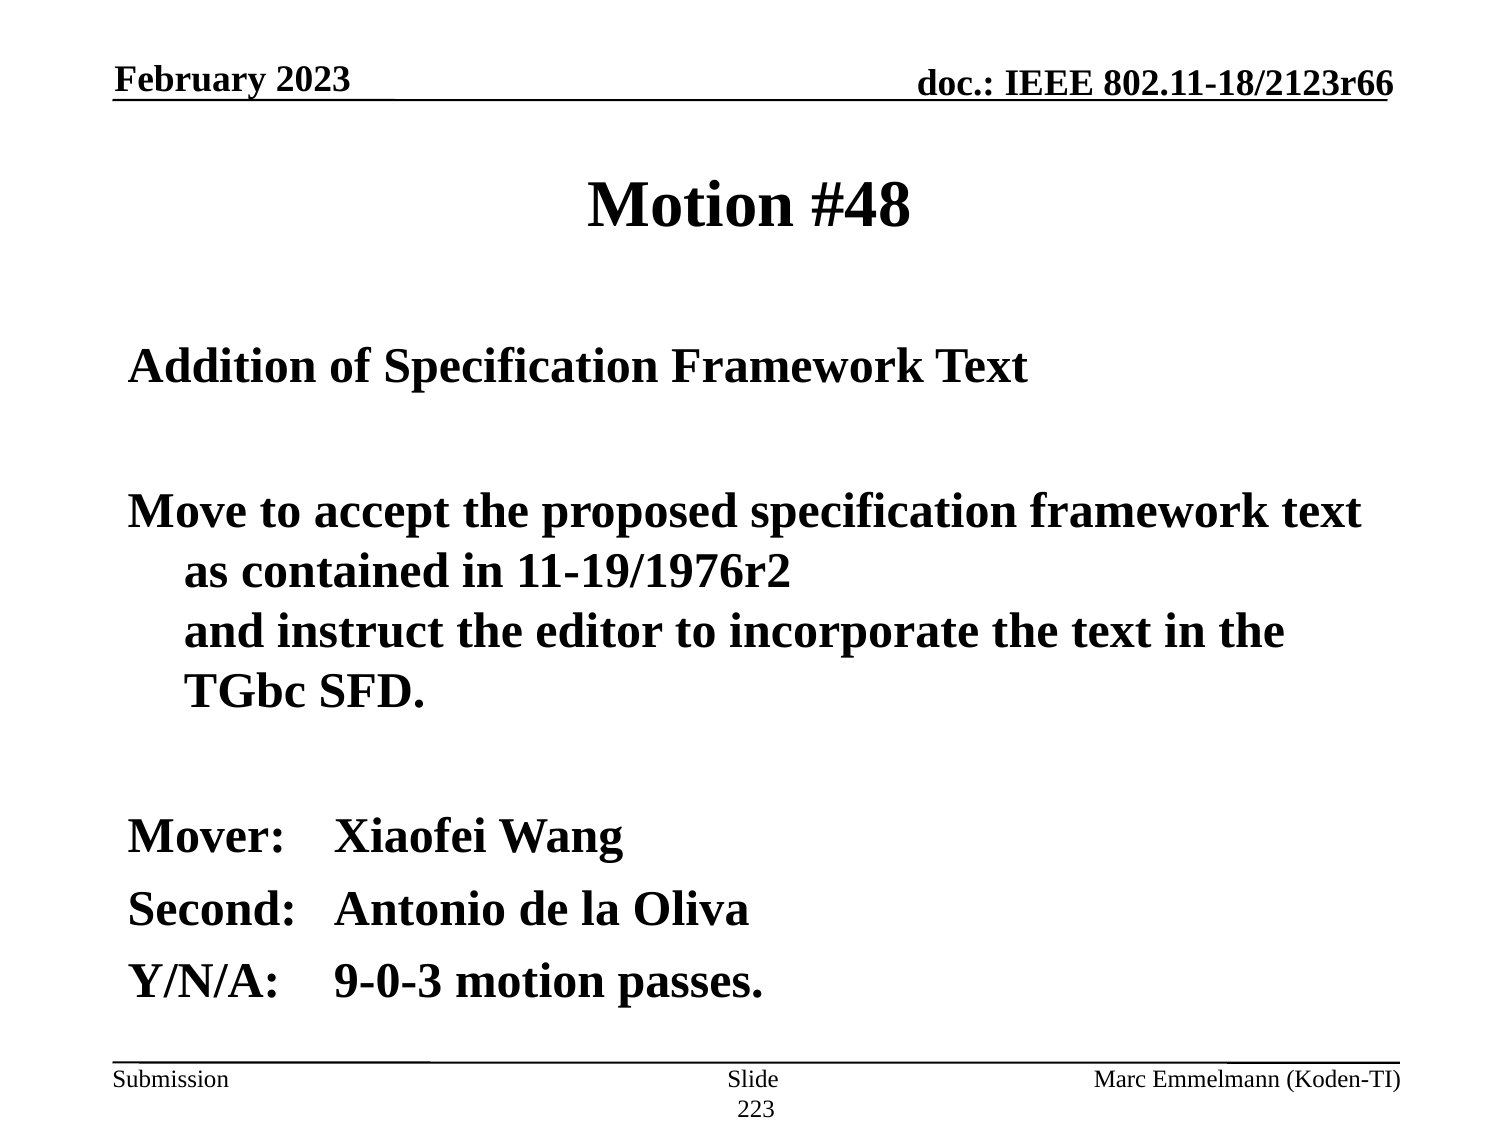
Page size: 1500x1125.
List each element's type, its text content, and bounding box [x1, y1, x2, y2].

slide_number Slide 223 [712, 1061, 800, 1123]
footer Marc Emmelmann (Koden-TI) [878, 1061, 1402, 1093]
list Addition of Specification Framework Text Move to accept the proposed specification framework text as contained in 11-19/1976r2 and instruct the editor to incorporate the text in the TGbc SFD. Mover: Xiaofei Wang Second: Antonio de la Oliva Y/N/A: 9-0-3 motion passes. [112, 324, 1388, 1000]
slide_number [114, 54, 423, 100]
title Motion #48 [112, 112, 1388, 288]
